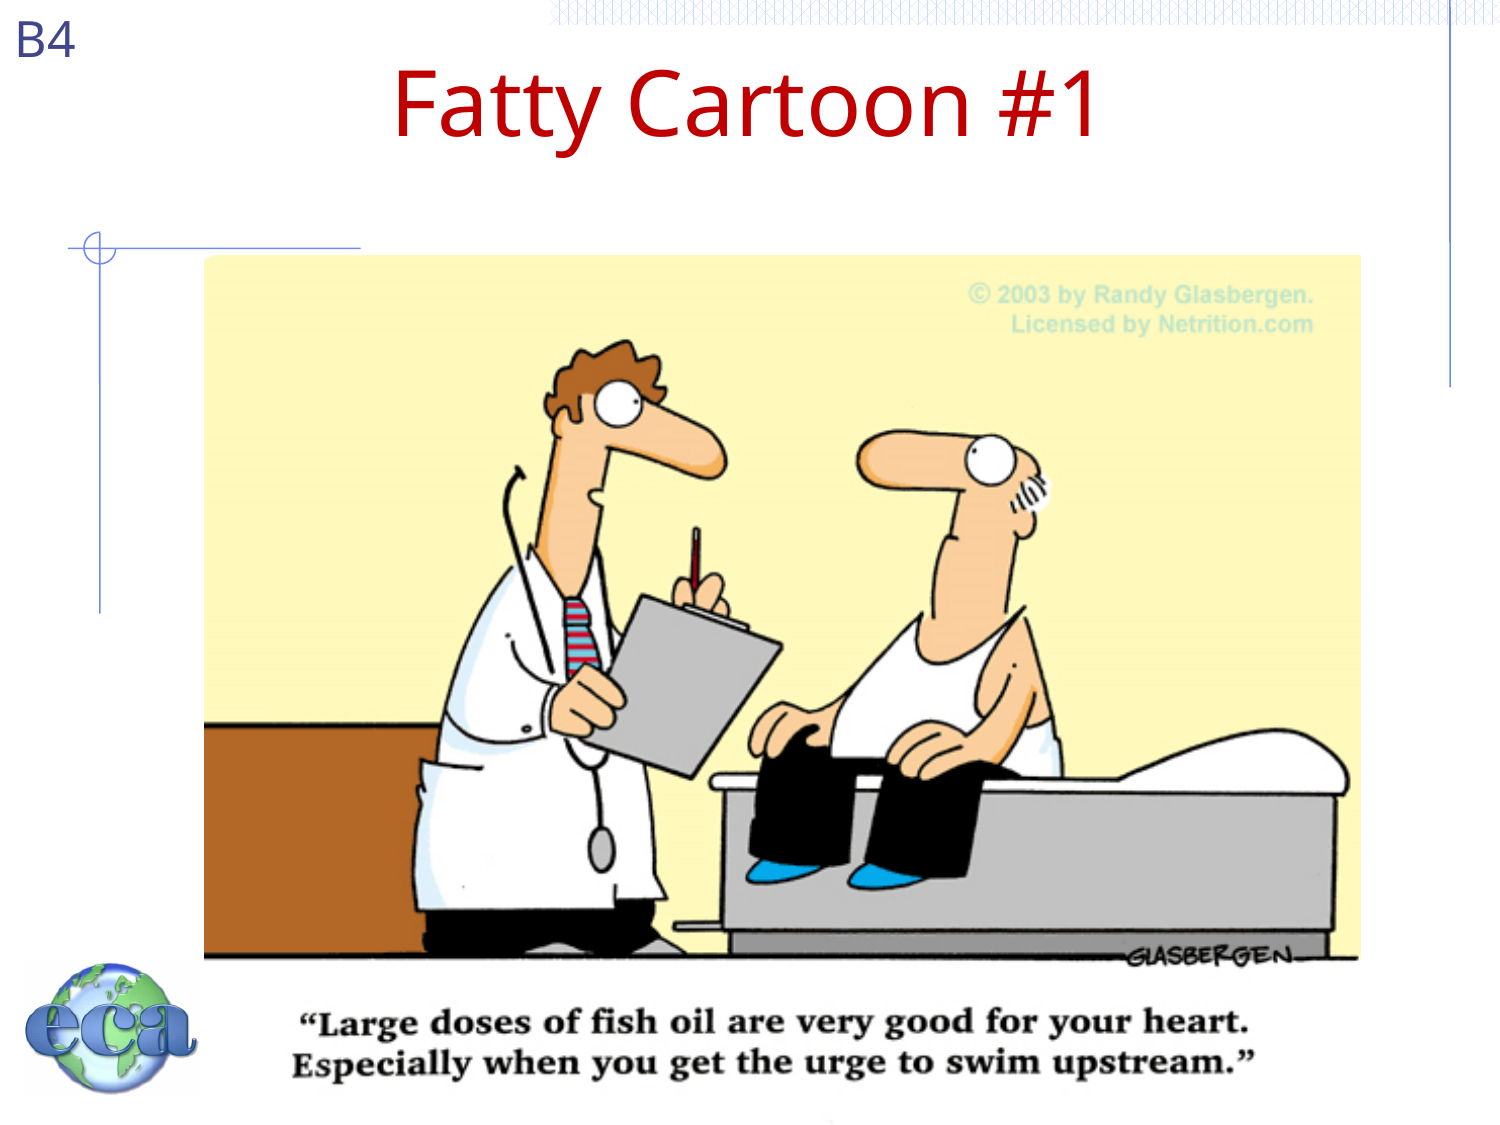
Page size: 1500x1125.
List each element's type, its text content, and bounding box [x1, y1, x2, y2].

picture [203, 255, 1361, 1125]
title Fatty Cartoon #1 [37, 24, 1463, 163]
picture [23, 960, 200, 1096]
